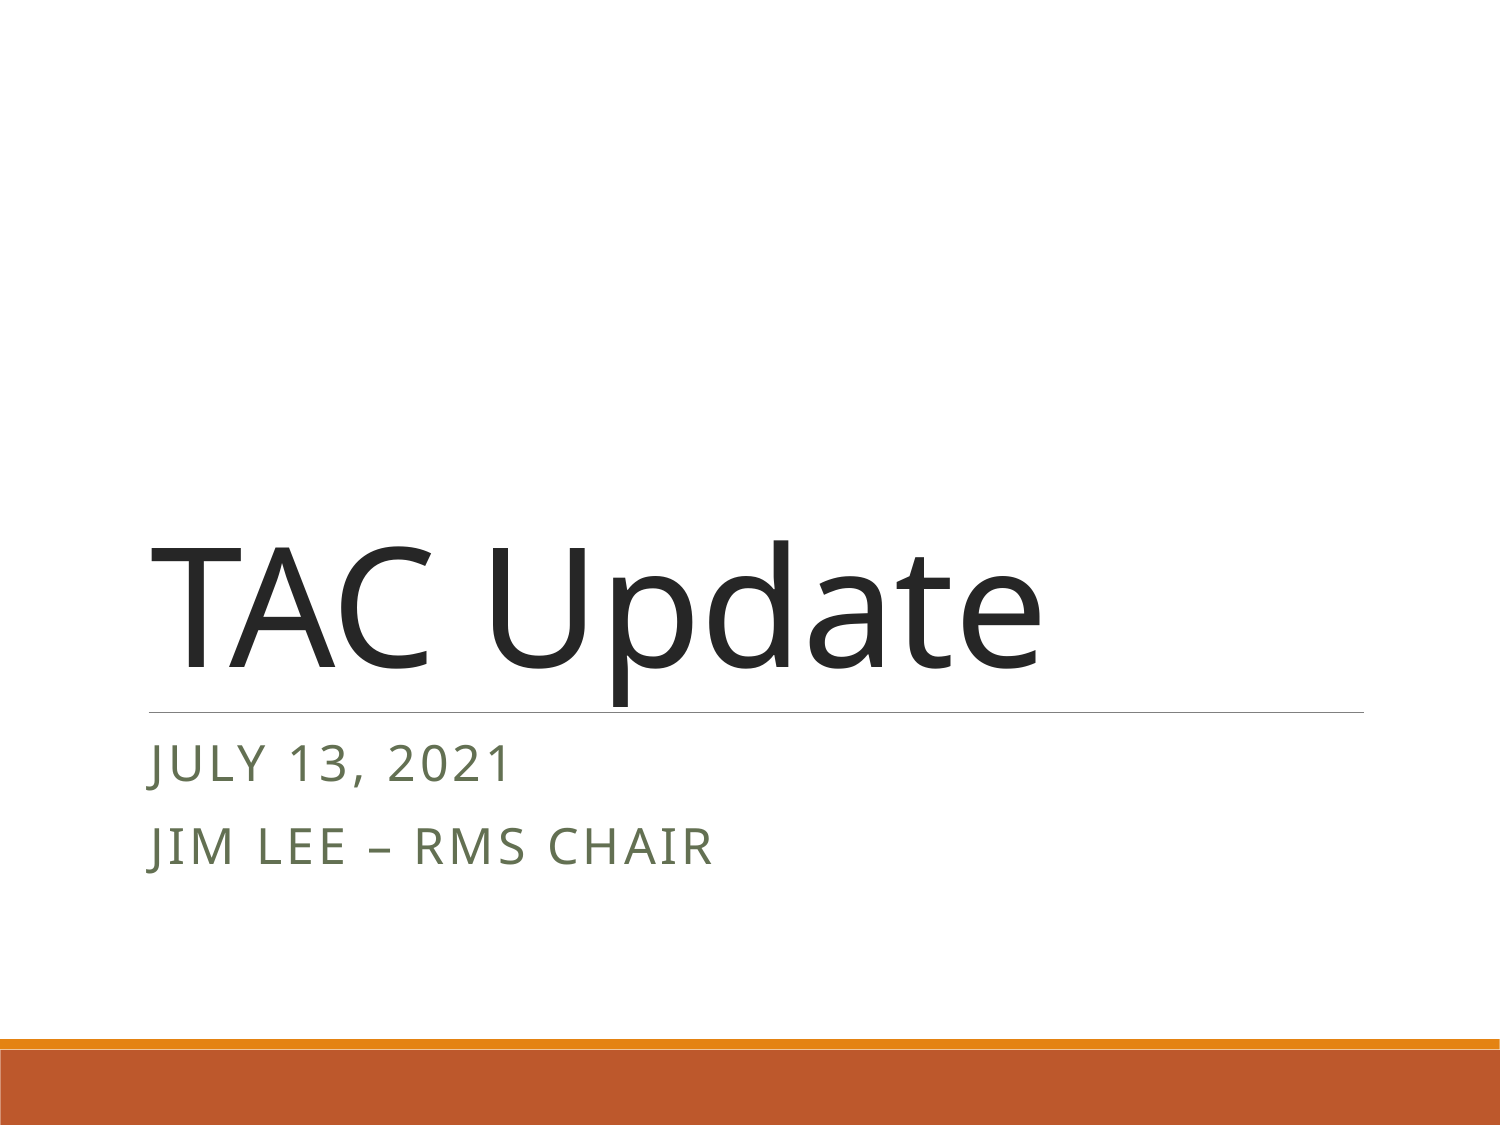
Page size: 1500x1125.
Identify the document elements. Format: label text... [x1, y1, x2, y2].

subtitle July 13, 2021 Jim Lee – rms chair [135, 730, 1373, 919]
title TAC Update [135, 124, 1373, 710]
